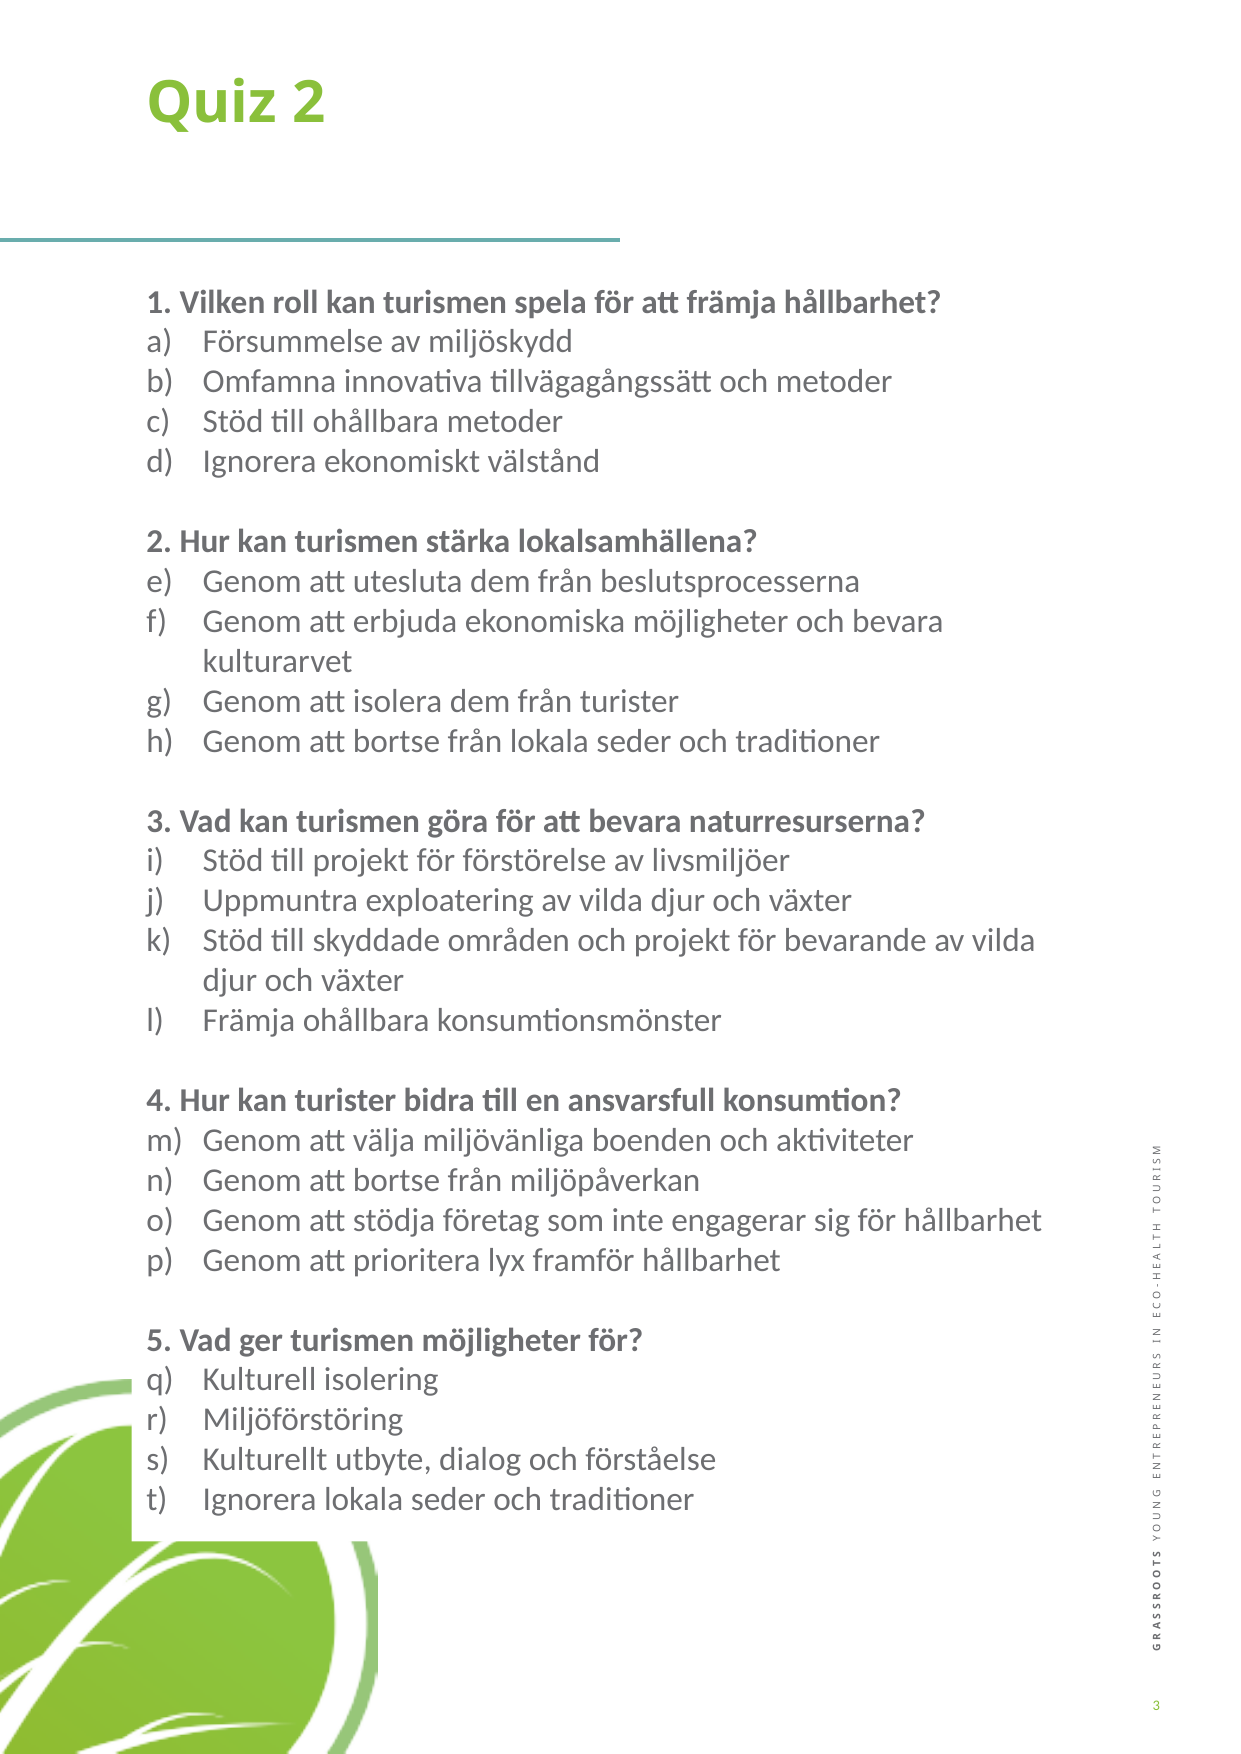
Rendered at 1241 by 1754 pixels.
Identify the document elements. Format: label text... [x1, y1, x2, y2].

slide_number 3 [1125, 1666, 1187, 1743]
list 1. Vilken roll kan turismen spela för att främja hållbarhet? Försummelse av miljöskydd Omfamna innovativa tillvägagångssätt och metoder Stöd till ohållbara metoder Ignorera ekonomiskt välstånd 2. Hur kan turismen stärka lokalsamhällena? Genom att utesluta dem från beslutsprocesserna Genom att erbjuda ekonomiska möjligheter och bevara kulturarvet Genom att isolera dem från turister Genom att bortse från lokala seder och traditioner 3. Vad kan turismen göra för att bevara naturresurserna? Stöd till projekt för förstörelse av livsmiljöer Uppmuntra exploatering av vilda djur och växter Stöd till skyddade områden och projekt för bevarande av vilda djur och växter Främja ohållbara konsumtionsmönster 4. Hur kan turister bidra till en ansvarsfull konsumtion? Genom att välja miljövänliga boenden och aktiviteter Genom att bortse från miljöpåverkan Genom att stödja företag som inte engagerar sig för hållbarhet Genom att prioritera lyx framför hållbarhet 5. Vad ger turismen möjligheter för? Kulturell isolering Miljöförstöring Kulturellt utbyte, dialog och förståelse Ignorera lokala seder och traditioner [131, 272, 1109, 1542]
list Quiz 2 [131, 56, 1109, 235]
